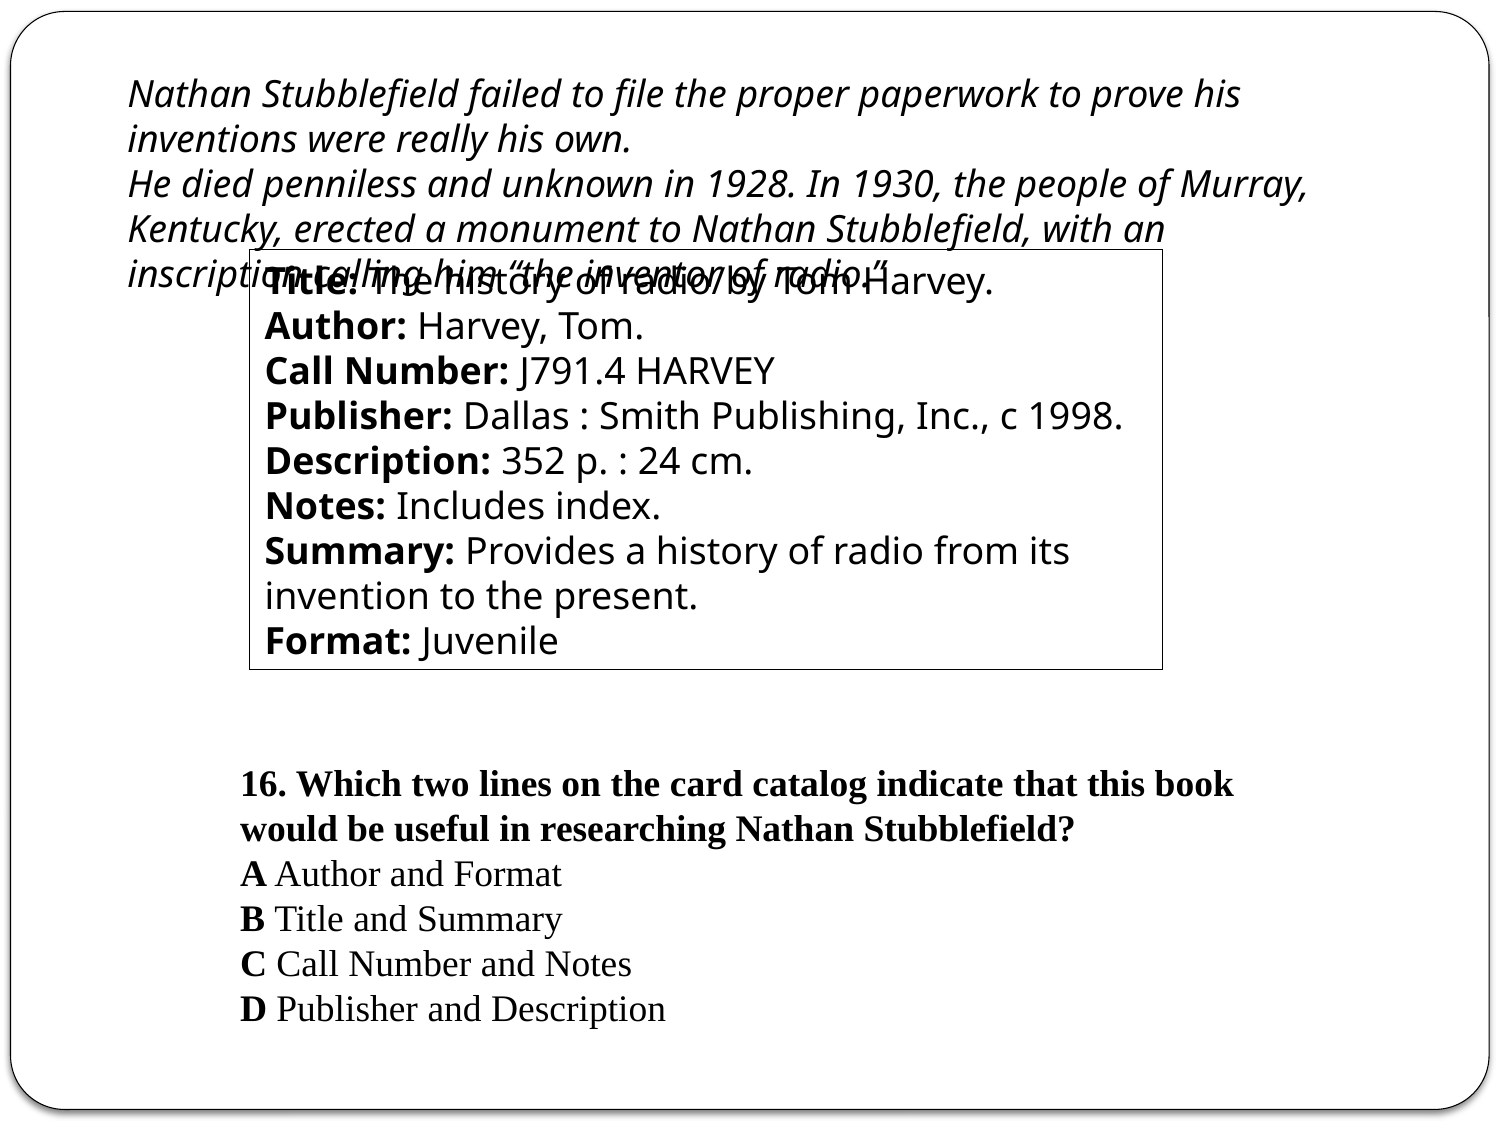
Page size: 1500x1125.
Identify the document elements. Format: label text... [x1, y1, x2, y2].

text_box 16. Which two lines on the card catalog indicate that this book would be useful in researching Nathan Stubblefield? A Author and Format B Title and Summary C Call Number and Notes D Publisher and Description [224, 751, 1275, 1037]
text_box Nathan Stubblefield failed to file the proper paperwork to prove his inventions were really his own. He died penniless and unknown in 1928. In 1930, the people of Murray, Kentucky, erected a monument to Nathan Stubblefield, with an inscription calling him “the inventor of radio.” [112, 62, 1325, 303]
text_box Title: The history of radio/by Tom Harvey. Author: Harvey, Tom. Call Number: J791.4 HARVEY Publisher: Dallas : Smith Publishing, Inc., c 1998. Description: 352 p. : 24 cm. Notes: Includes index. Summary: Provides a history of radio from its invention to the present. Format: Juvenile [249, 303, 1163, 670]
